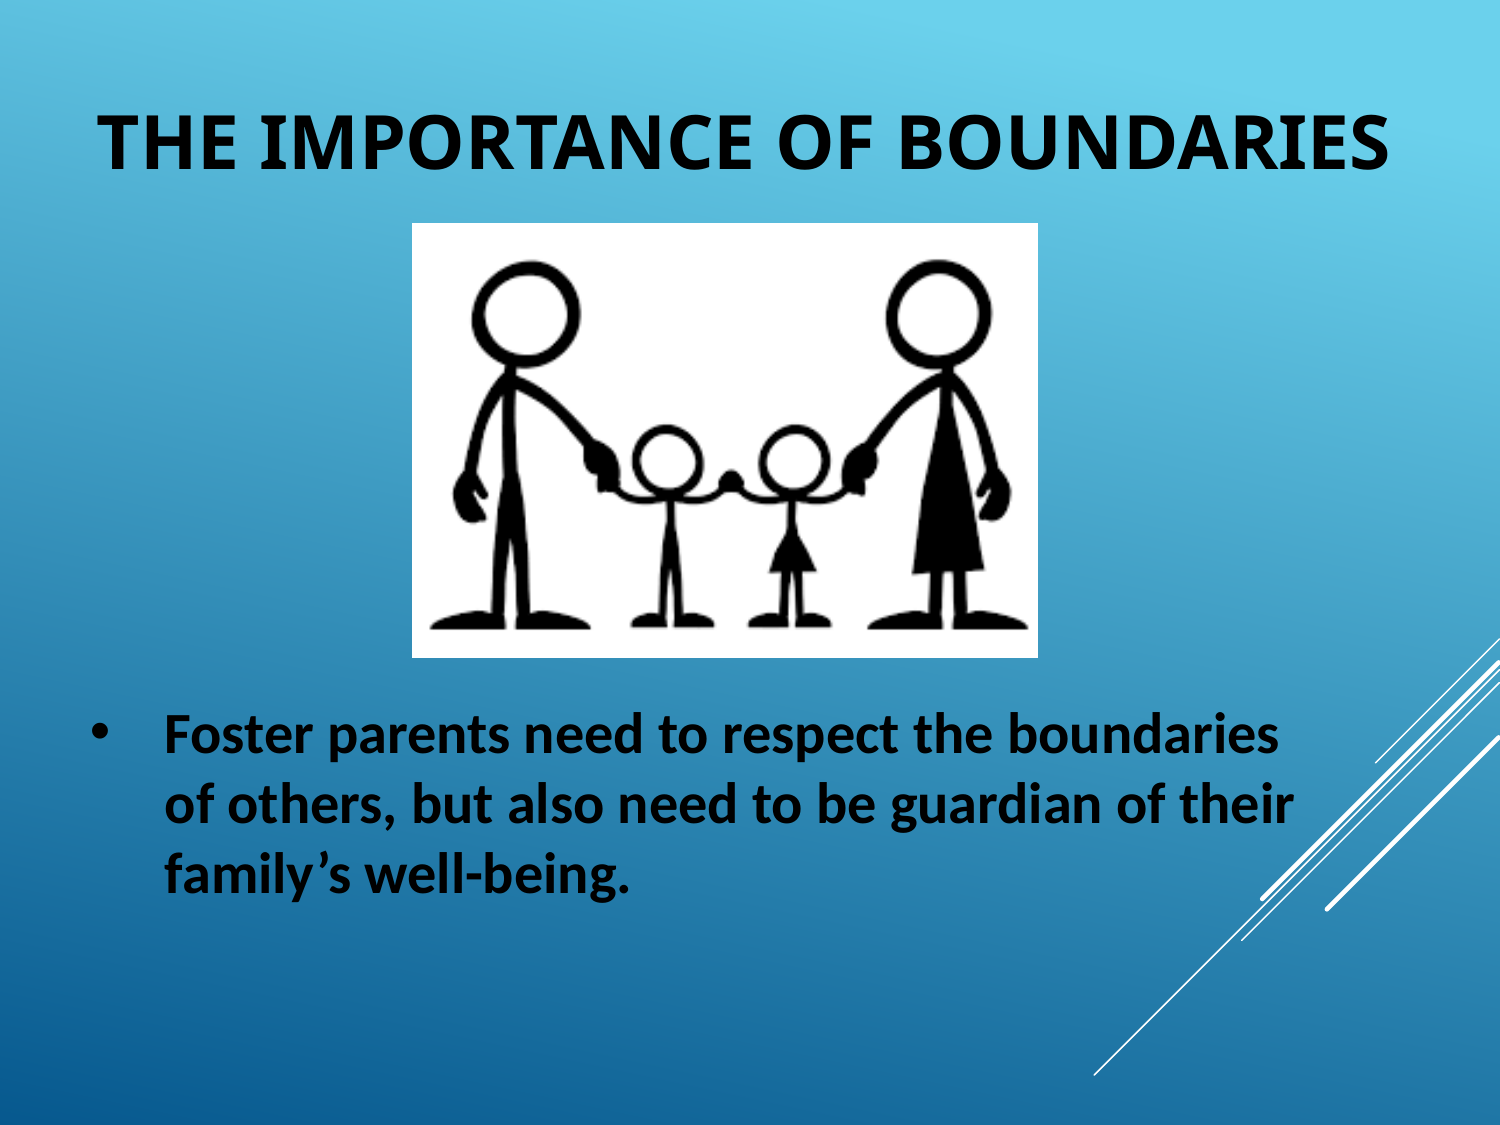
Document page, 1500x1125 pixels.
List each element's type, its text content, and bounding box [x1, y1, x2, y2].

text_box Foster parents need to respect the boundaries of others, but also need to be guardian of their family’s well-being. [75, 687, 1331, 913]
picture [412, 222, 1039, 659]
text_box THE IMPORTANCE OF BOUNDARIES [82, 87, 1407, 193]
